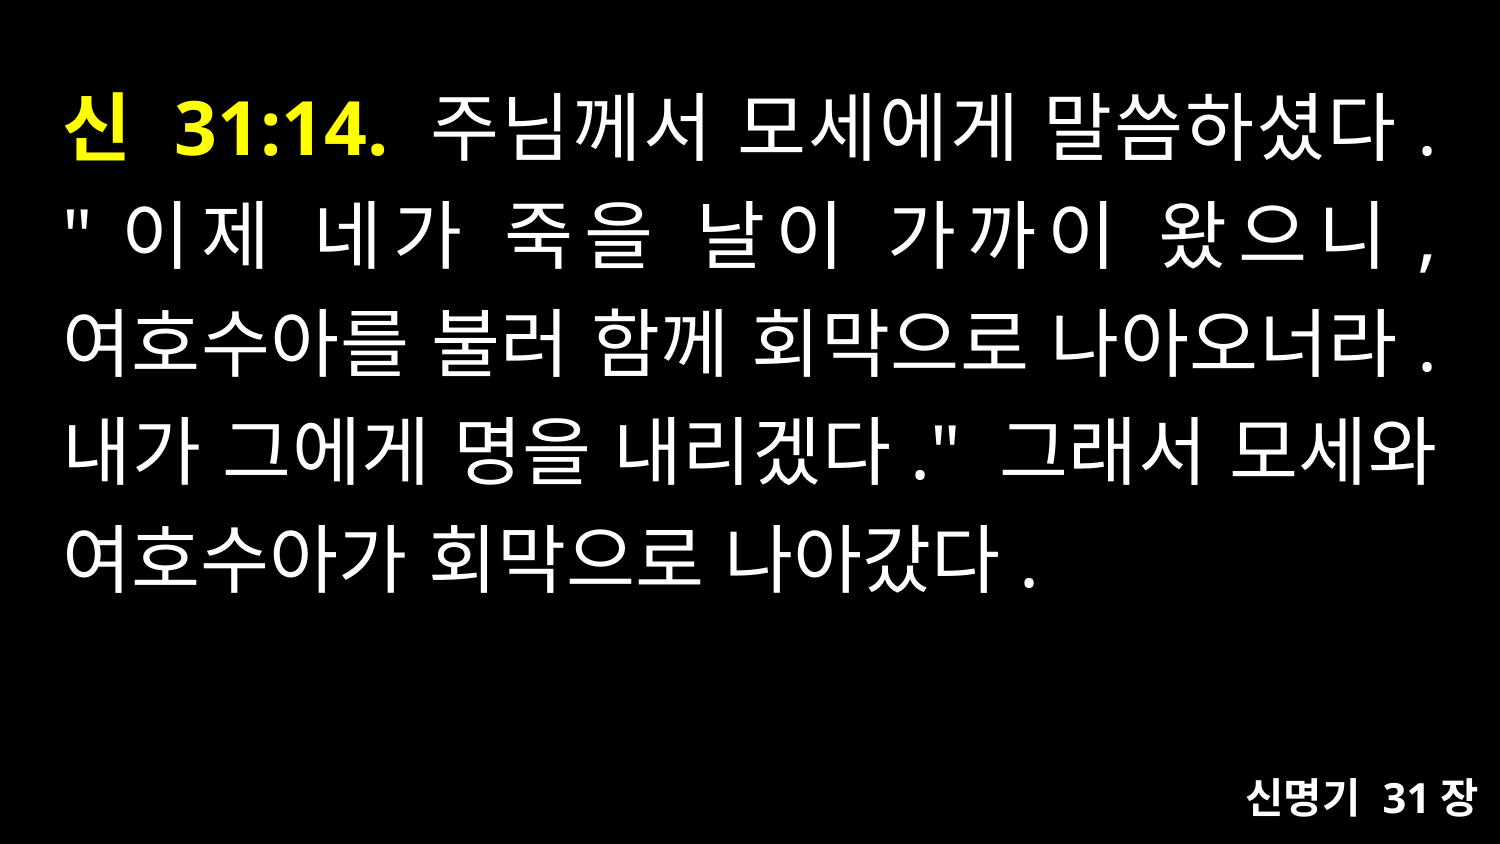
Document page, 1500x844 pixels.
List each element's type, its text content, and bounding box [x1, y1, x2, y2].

title 신 31:14. 주님께서 모세에게 말씀하셨다. "이제 네가 죽을 날이 가까이 왔으니, 여호수아를 불러 함께 회막으로 나아오너라. 내가 그에게 명을 내리겠다." 그래서 모세와 여호수아가 회막으로 나아갔다. [0, 0, 1500, 844]
subtitle 신명기 31장 [916, 770, 1500, 844]
